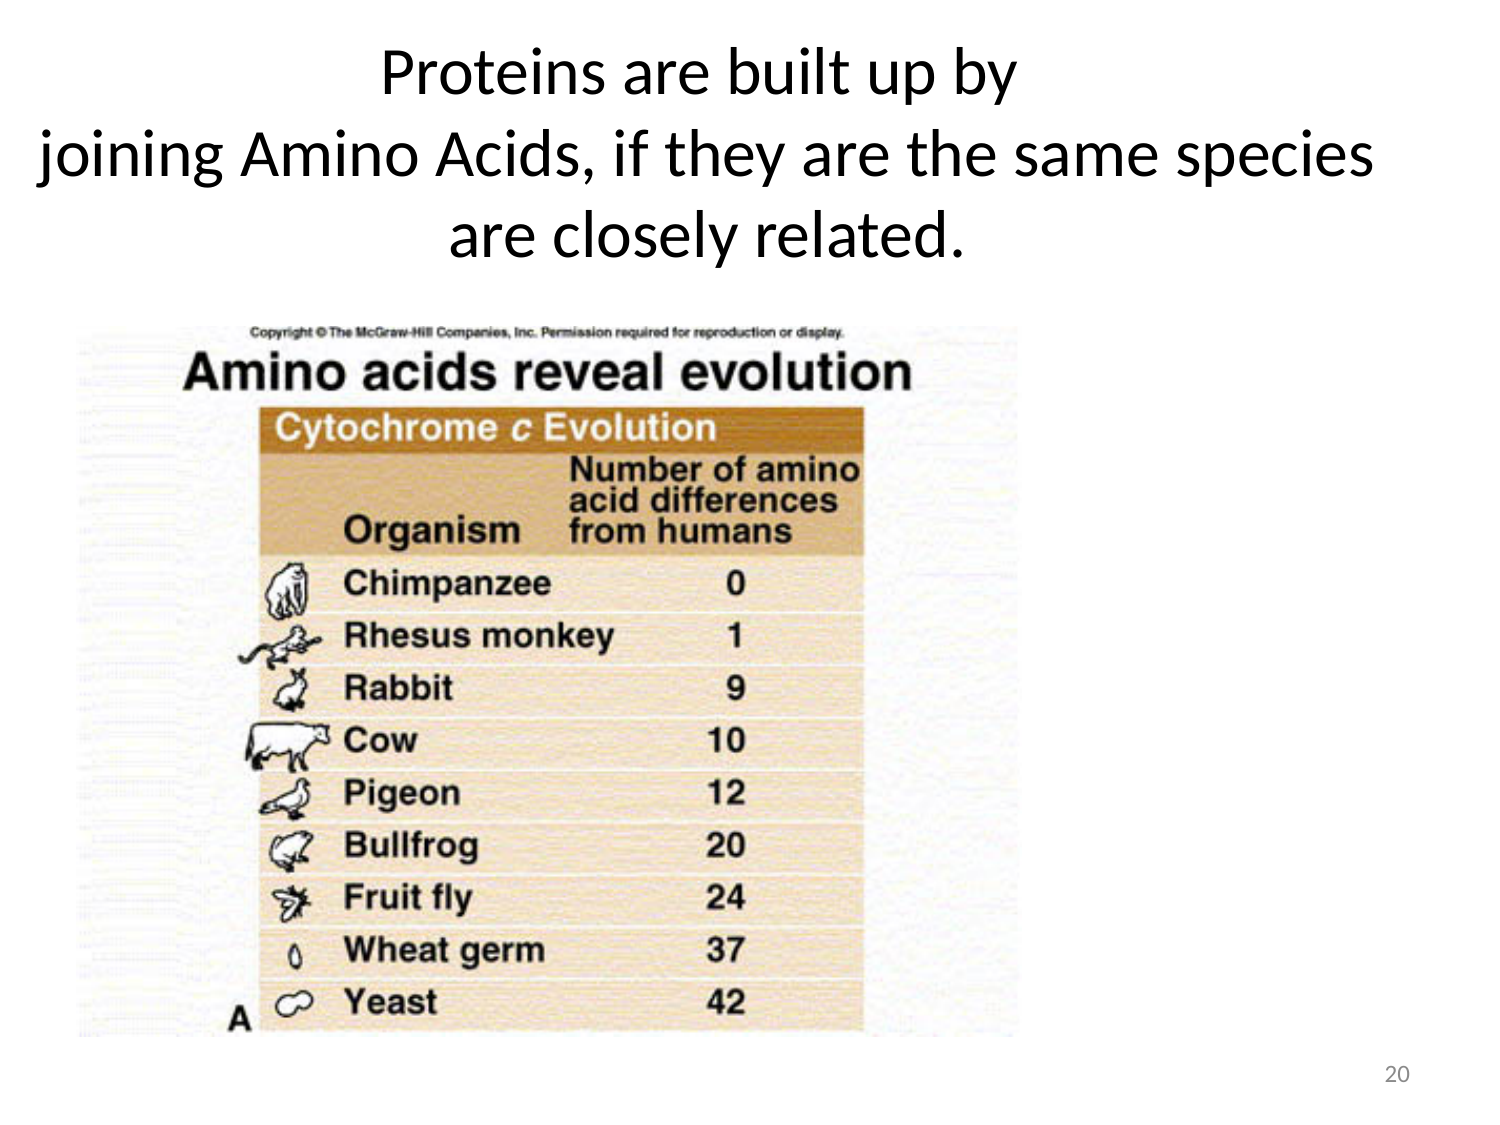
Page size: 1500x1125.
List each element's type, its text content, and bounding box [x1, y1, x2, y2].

slide_number 20 [1074, 1042, 1425, 1103]
title Proteins are built up by joining Amino Acids, if they are the same species are closely related. [3, 19, 1412, 279]
picture [76, 325, 1022, 1037]
